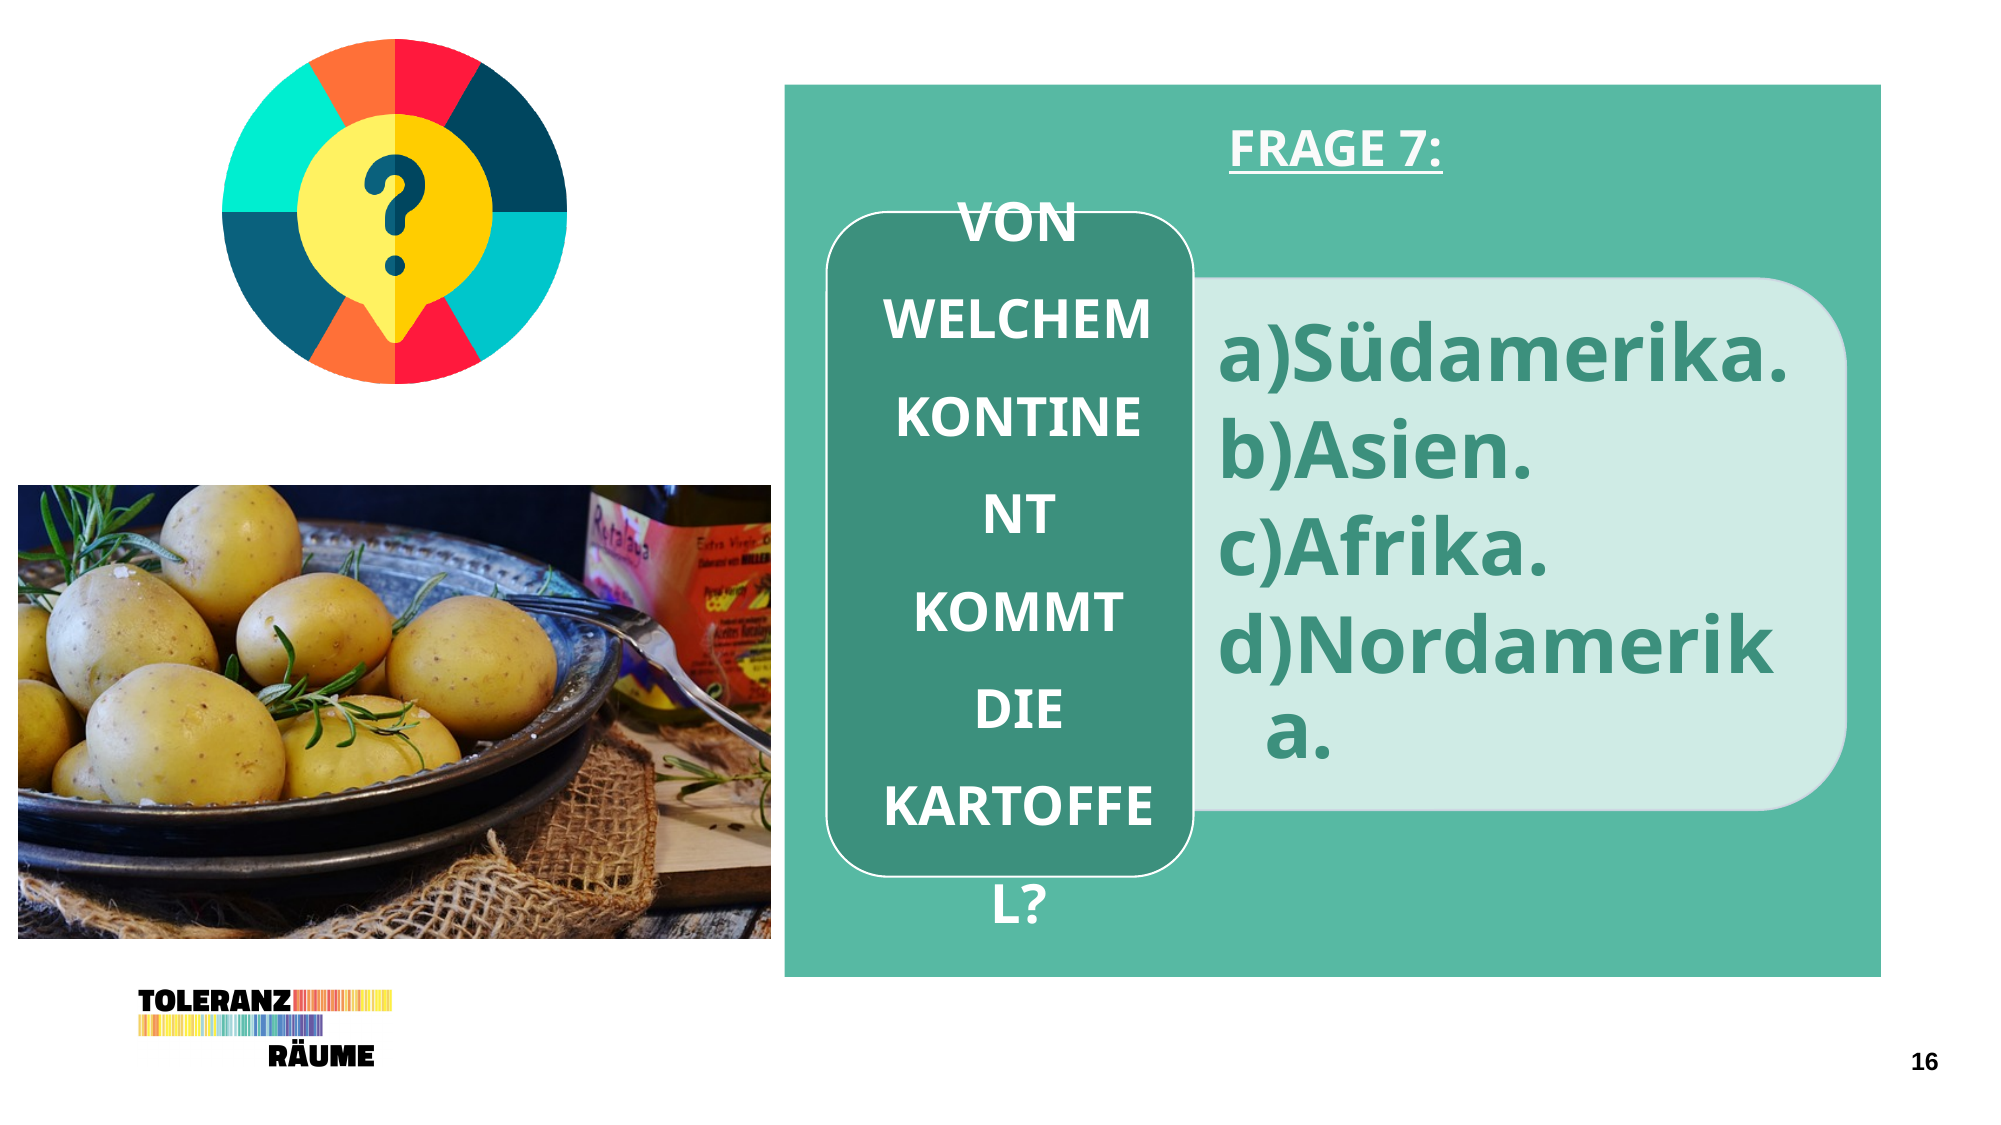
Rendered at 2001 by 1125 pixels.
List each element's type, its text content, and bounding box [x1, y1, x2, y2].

picture [137, 989, 393, 1067]
picture [18, 484, 771, 939]
picture [222, 39, 567, 385]
text_box FRAGE 7: [864, 109, 1807, 185]
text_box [826, 211, 1846, 877]
slide_number 16 [1846, 1034, 1940, 1076]
text_box [784, 83, 1882, 978]
